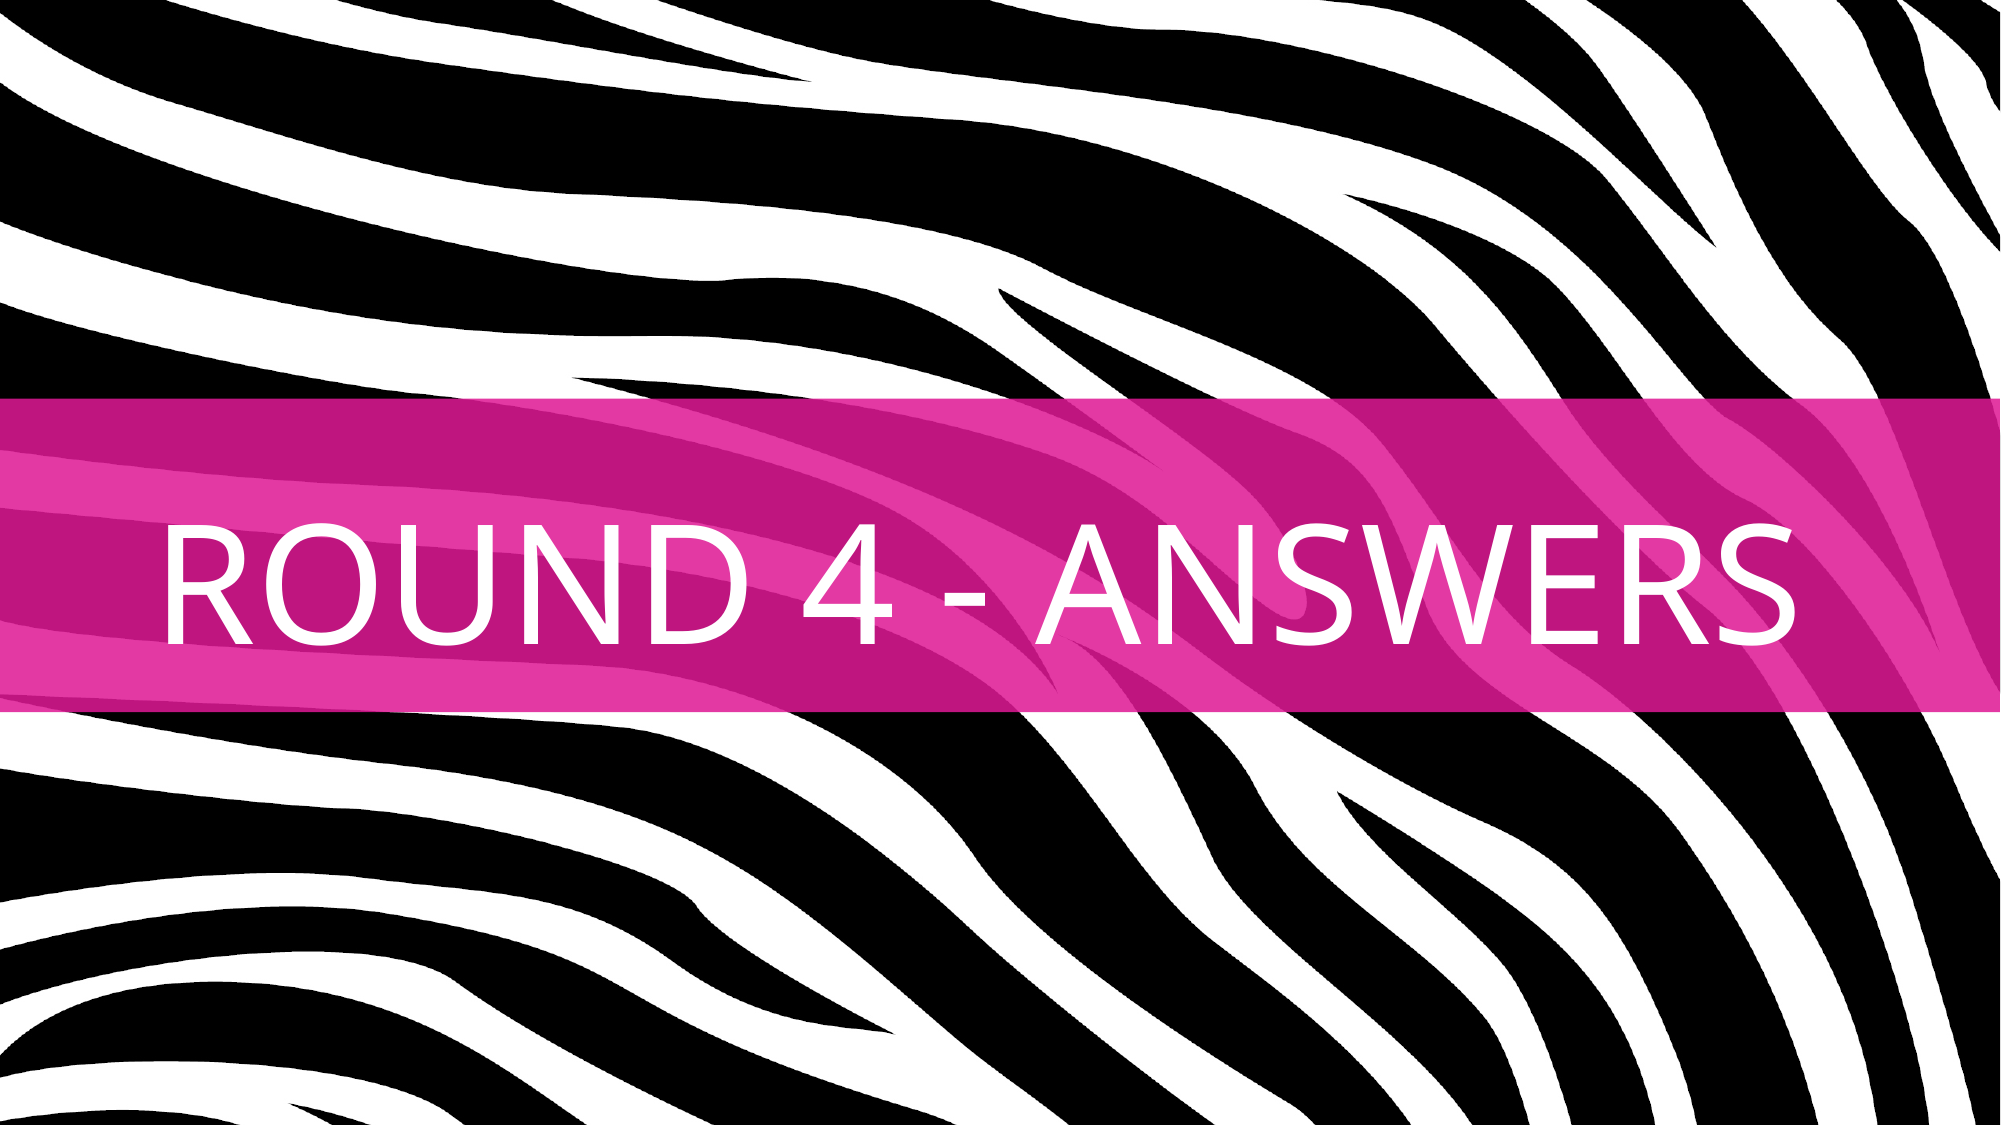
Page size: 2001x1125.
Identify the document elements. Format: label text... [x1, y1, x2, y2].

picture [0, 0, 2001, 1125]
text_box [1863, 397, 2000, 713]
list ROUND 4 - ANSWERS [137, 272, 1863, 986]
text_box [0, 397, 137, 713]
